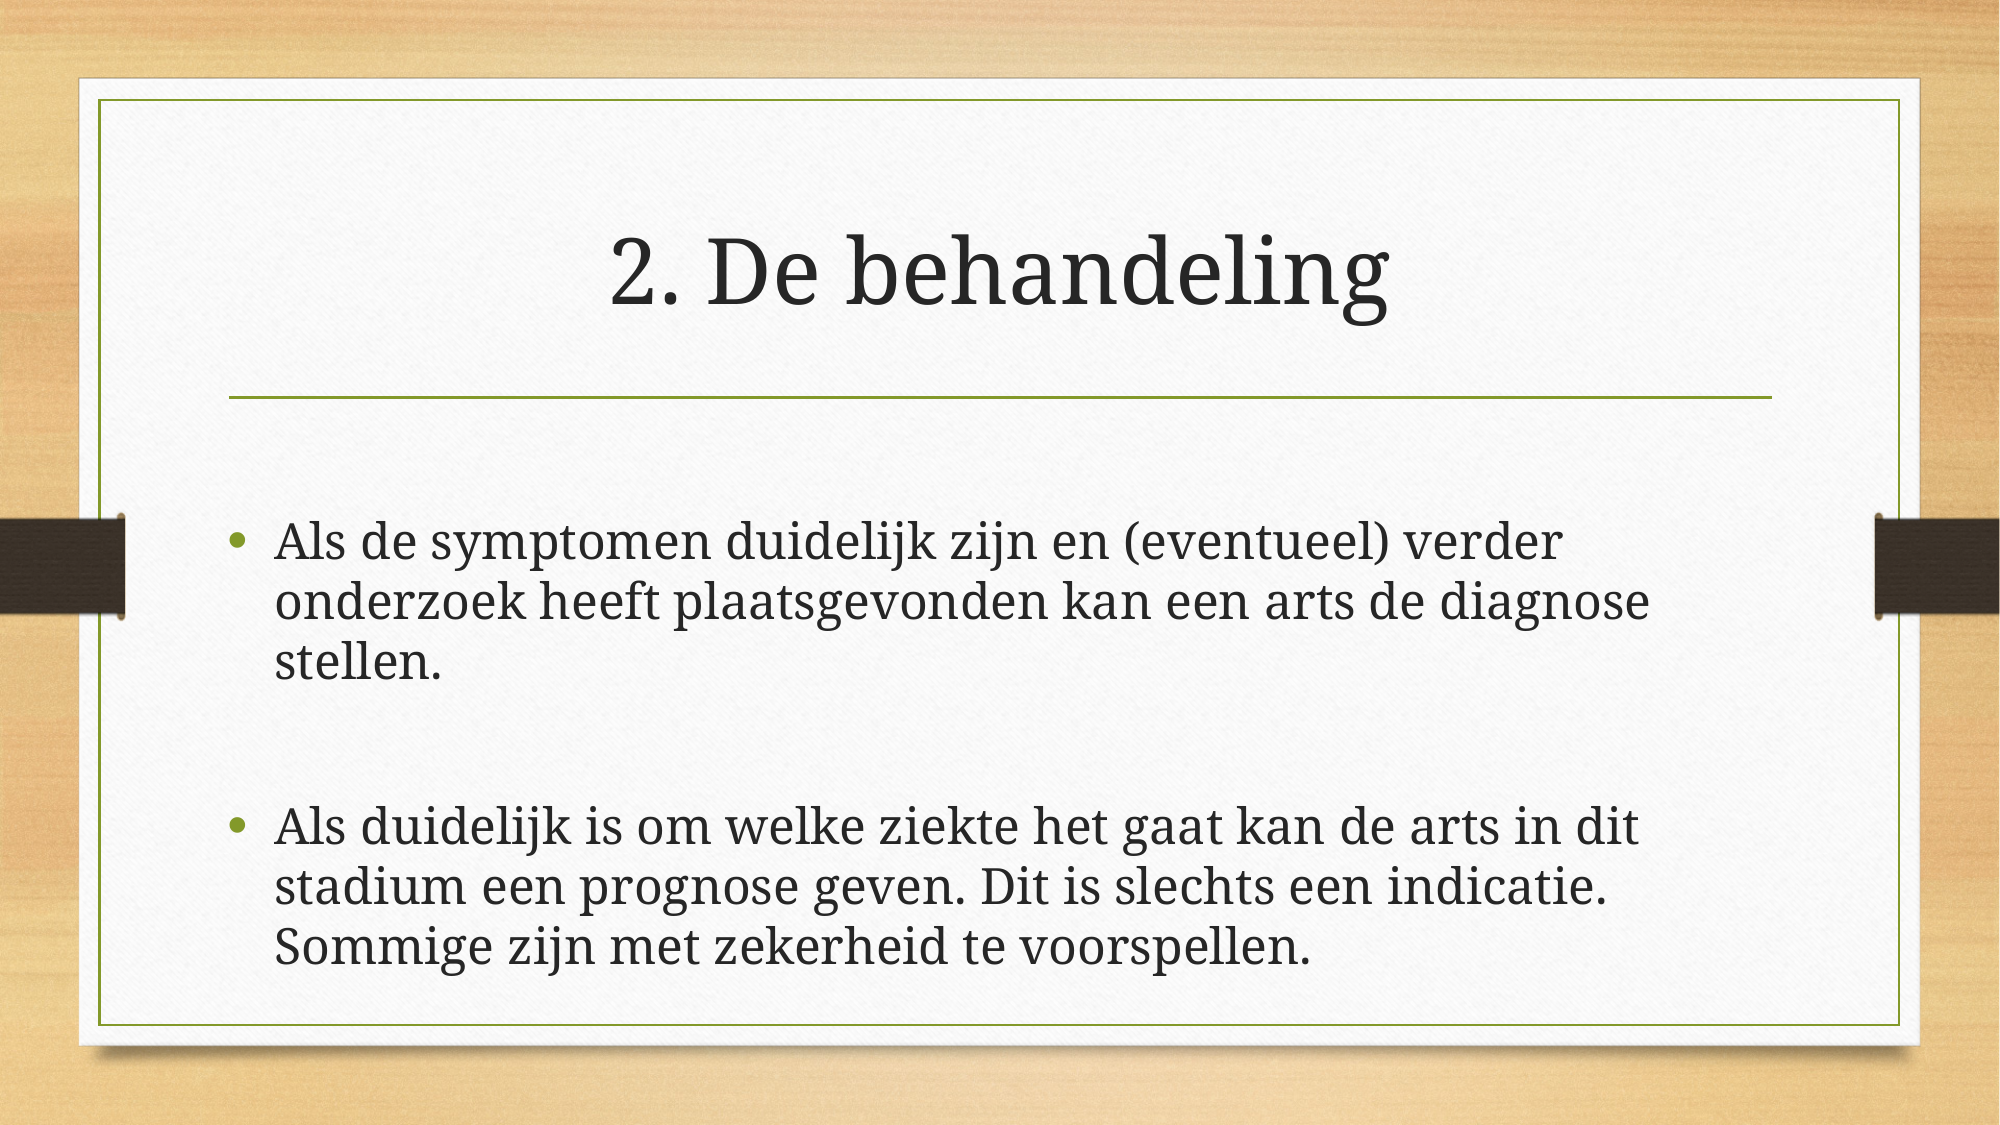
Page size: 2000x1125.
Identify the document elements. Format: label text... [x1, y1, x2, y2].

list Als de symptomen duidelijk zijn en (eventueel) verder onderzoek heeft plaatsgevonden kan een arts de diagnose stellen. Als duidelijk is om welke ziekte het gaat kan de arts in dit stadium een prognose geven. Dit is slechts een indicatie. Sommige zijn met zekerheid te voorspellen. [212, 419, 1787, 964]
picture [0, 0, 2000, 1125]
title 2. De behandeling [212, 161, 1787, 375]
